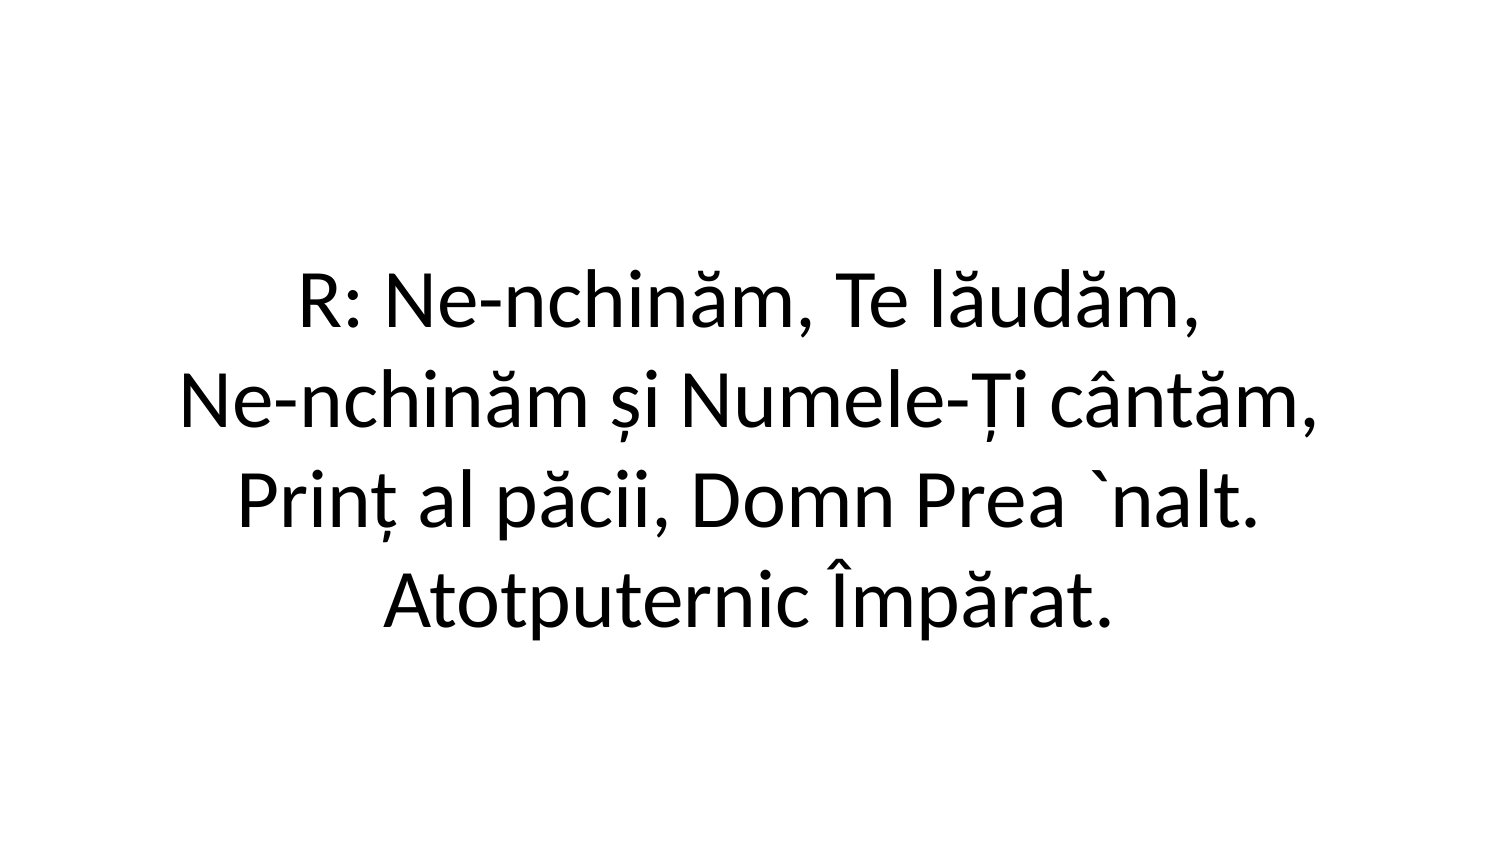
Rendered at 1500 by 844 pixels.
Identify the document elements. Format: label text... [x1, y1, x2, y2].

text_box R: Ne-nchinăm, Te lăudăm, Ne-nchinăm și Numele-Ți cântăm, Prinț al păcii, Domn Prea `nalt. Atotputernic Împărat. [163, 192, 1337, 652]
